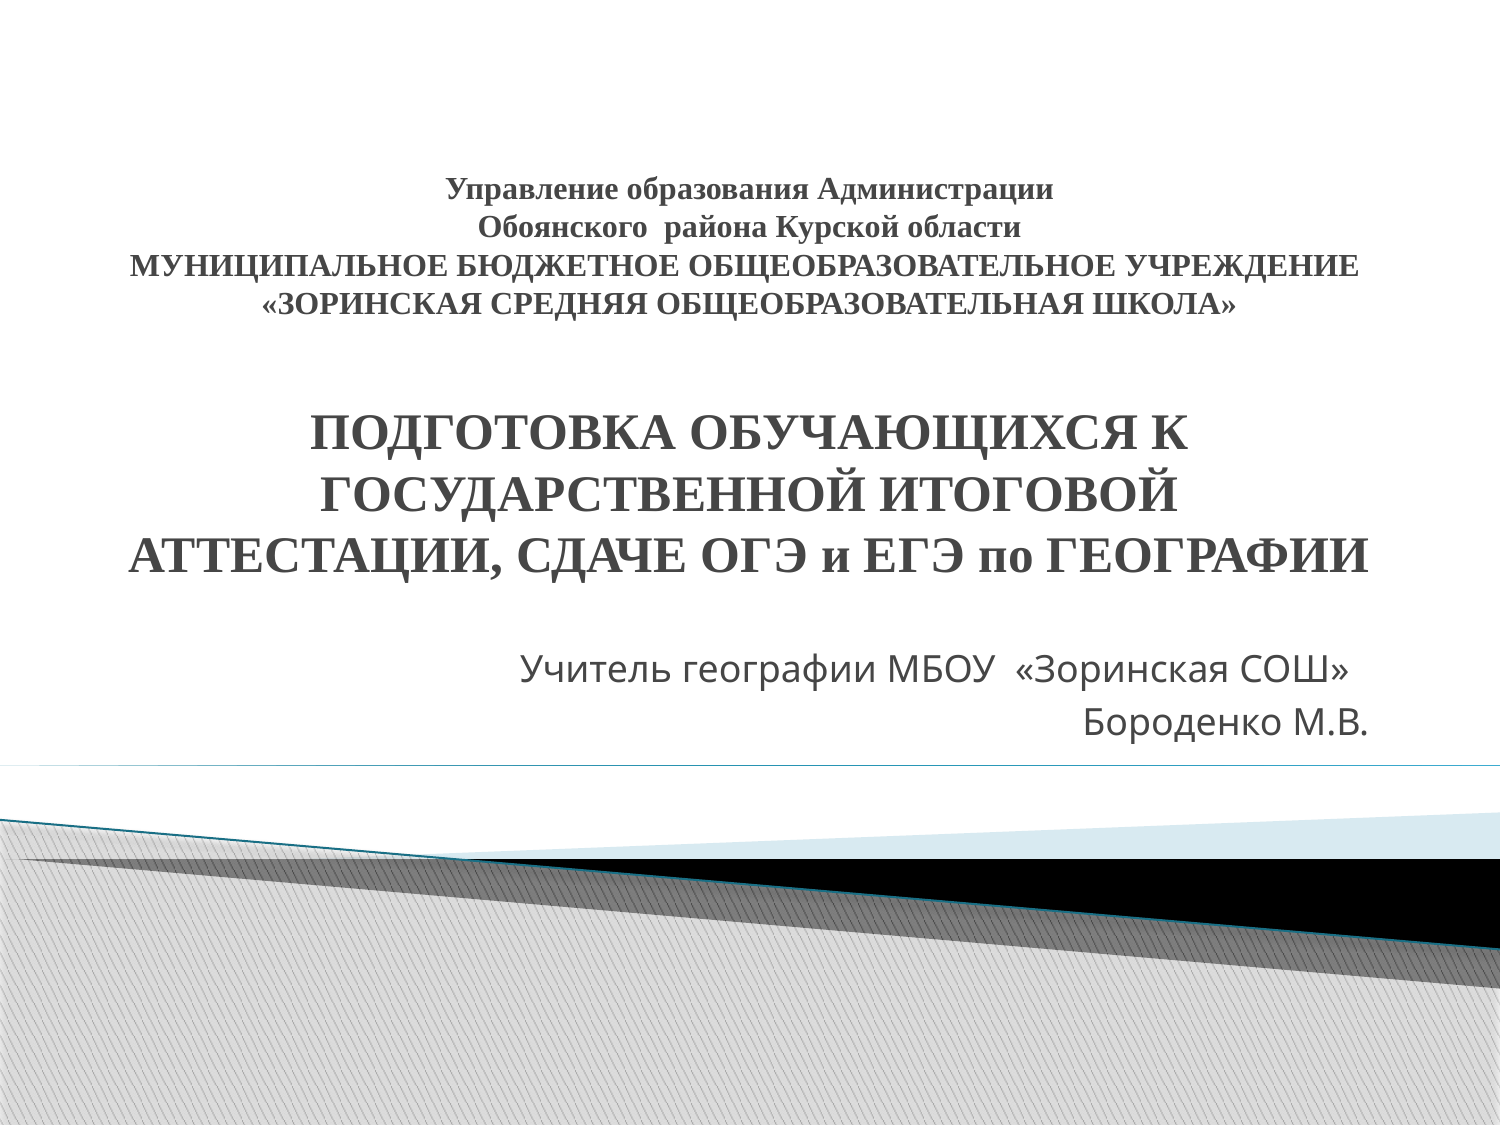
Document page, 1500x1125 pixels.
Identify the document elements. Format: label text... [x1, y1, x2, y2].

subtitle Учитель географии МБОУ «Зоринская СОШ» Бороденко М.В. [112, 592, 1388, 790]
title Управление образования Администрации Обоянского района Курской области МУНИЦИПАЛЬНОЕ БЮДЖЕТНОЕ ОБЩЕОБРАЗОВАТЕЛЬНОЕ УЧРЕЖДЕНИЕ «ЗОРИНСКАЯ СРЕДНЯЯ ОБЩЕОБРАЗОВАТЕЛЬНАЯ ШКОЛА» ПОДГОТОВКА ОБУЧАЮЩИХСЯ К ГОСУДАРСТВЕННОЙ ИТОГОВОЙ АТТЕСТАЦИИ, СДАЧЕ ОГЭ и ЕГЭ по ГЕОГРАФИИ [112, 66, 1388, 591]
picture [5, 859, 1500, 989]
